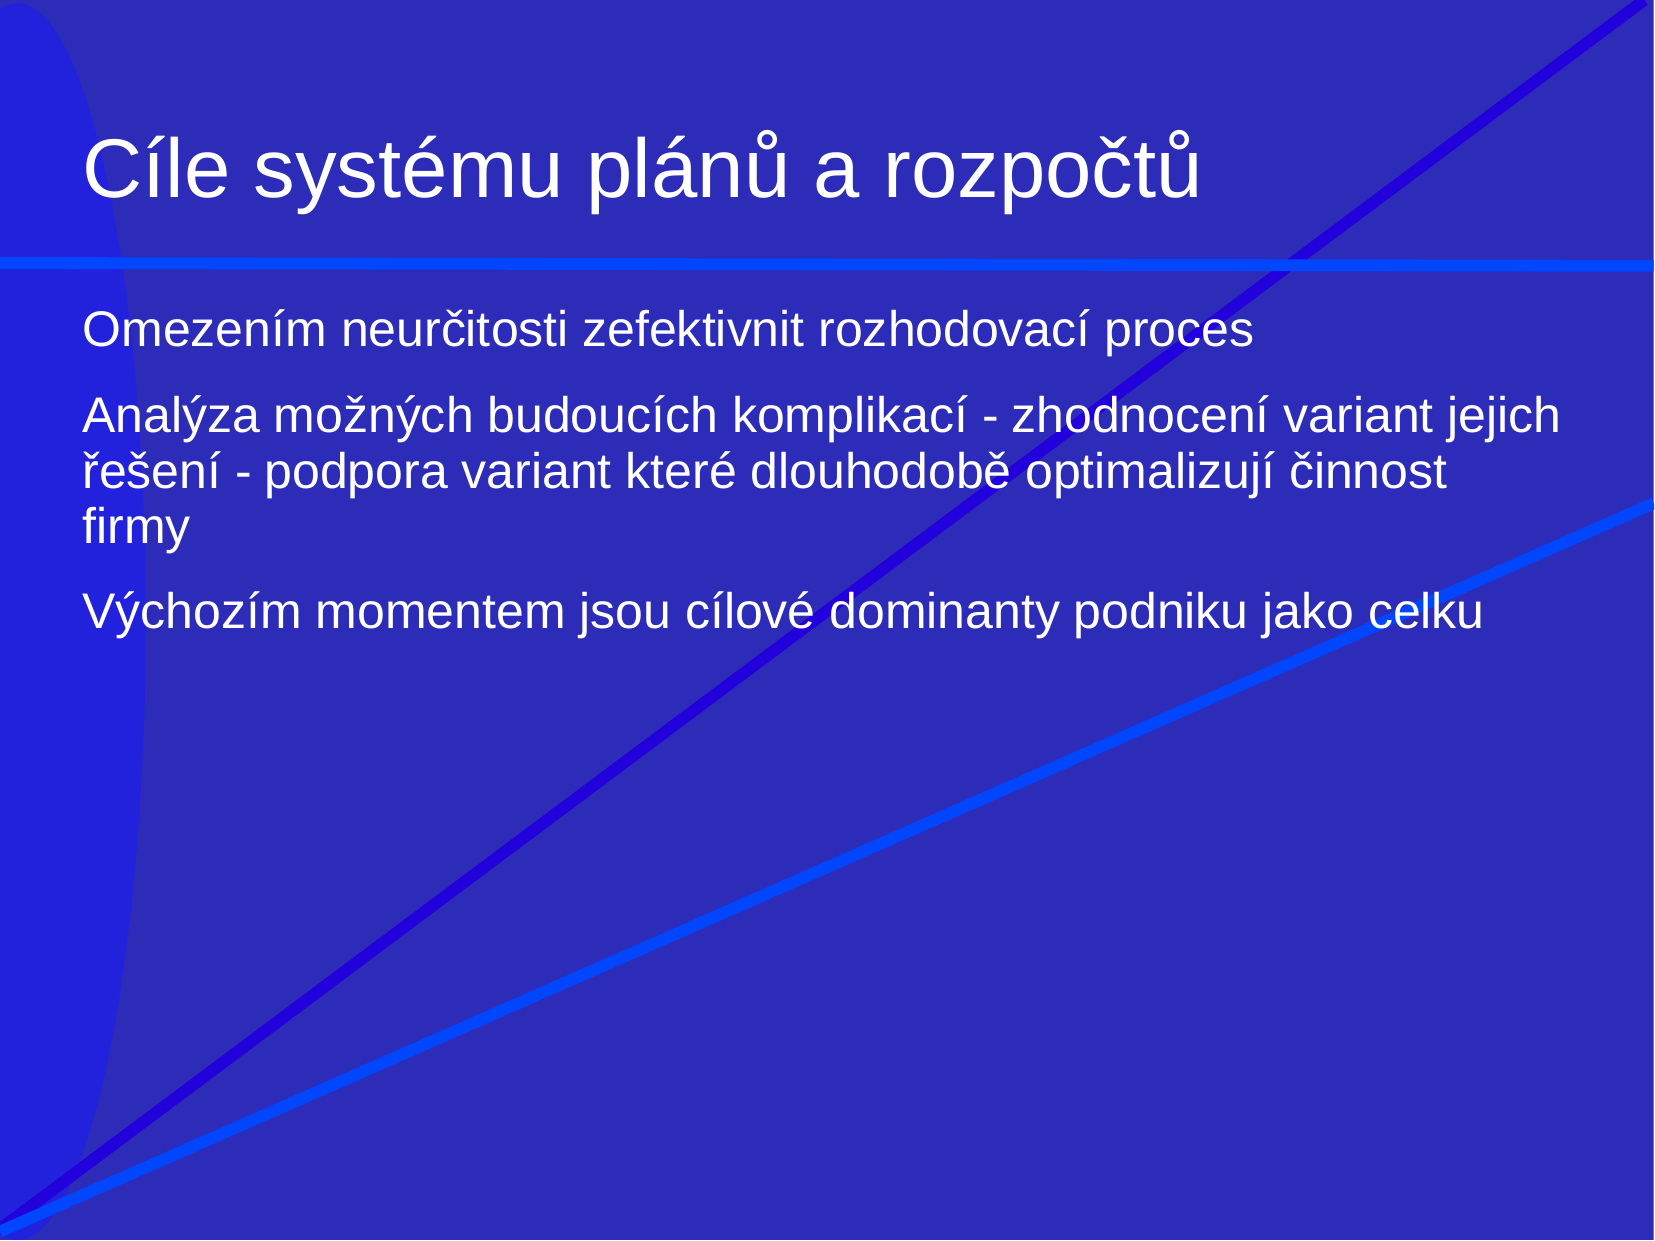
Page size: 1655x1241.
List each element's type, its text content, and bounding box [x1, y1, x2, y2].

list Omezením neurčitosti zefektivnit rozhodovací proces Analýza možných budoucích komplikací - zhodnocení variant jejich řešení - podpora variant které dlouhodobě optimalizují činnost firmy Výchozím momentem jsou cílové dominanty podniku jako celku [80, 296, 1574, 1002]
title Cíle systému plánů a rozpočtů [80, 69, 1574, 296]
